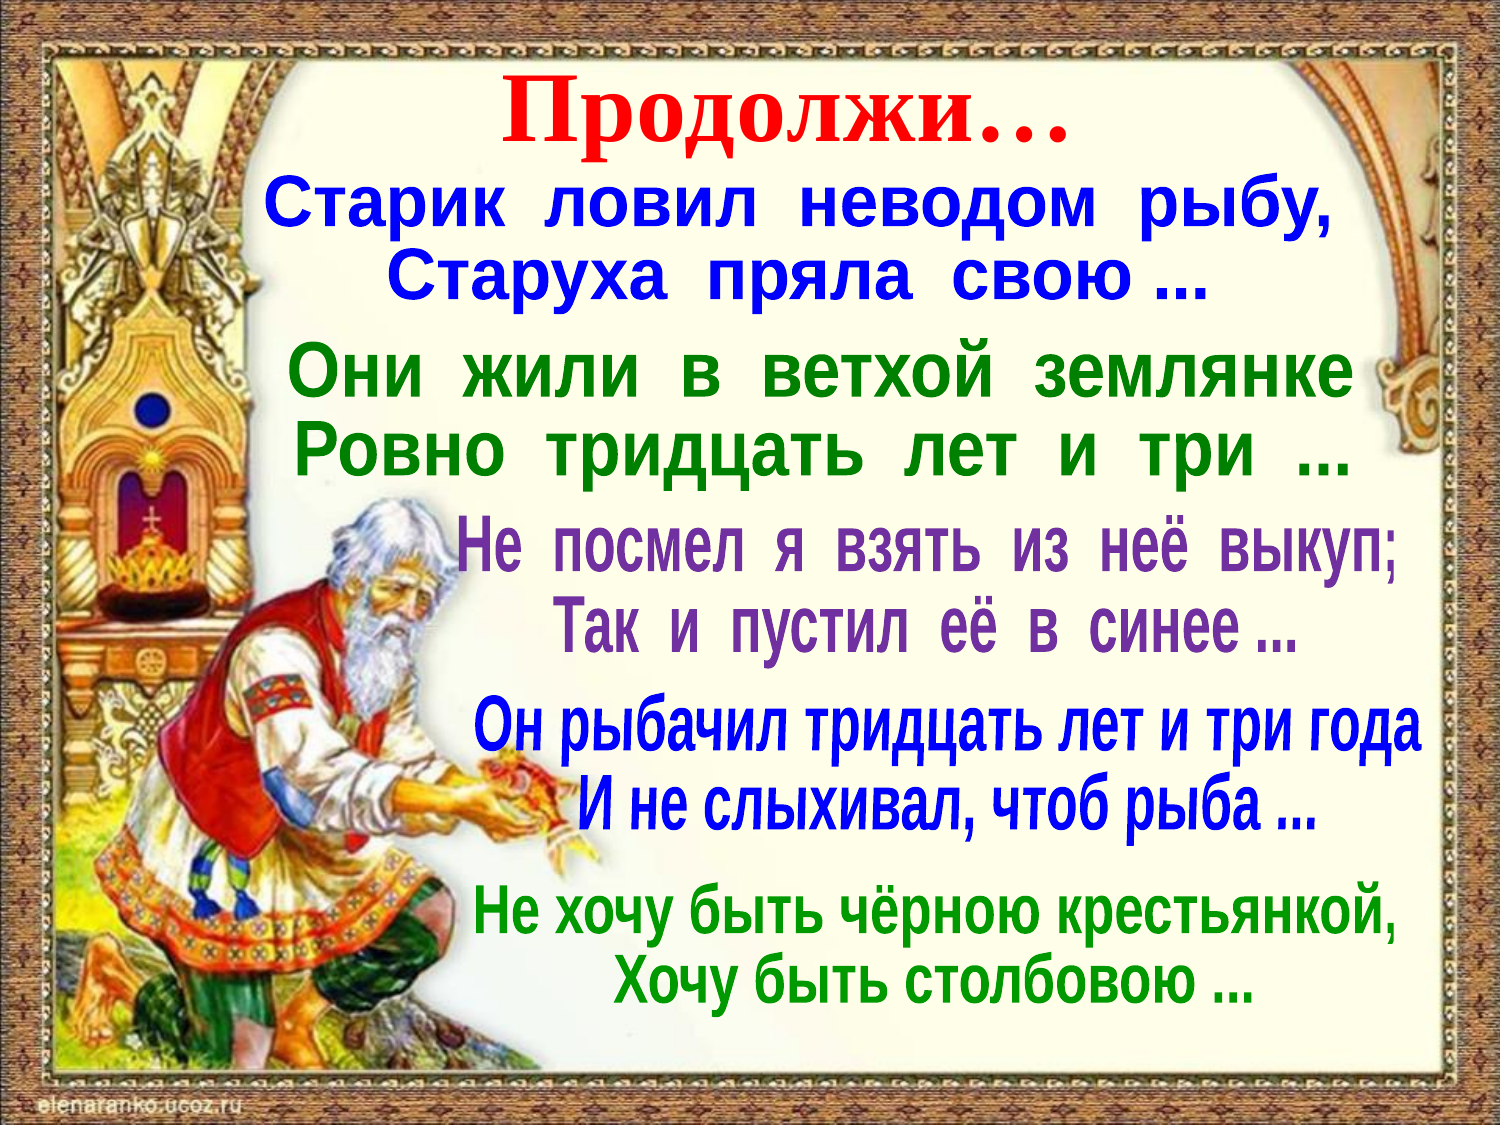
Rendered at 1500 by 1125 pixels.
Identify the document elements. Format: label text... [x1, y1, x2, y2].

title Продолжи… [469, 42, 1108, 161]
picture [0, 0, 1500, 1125]
